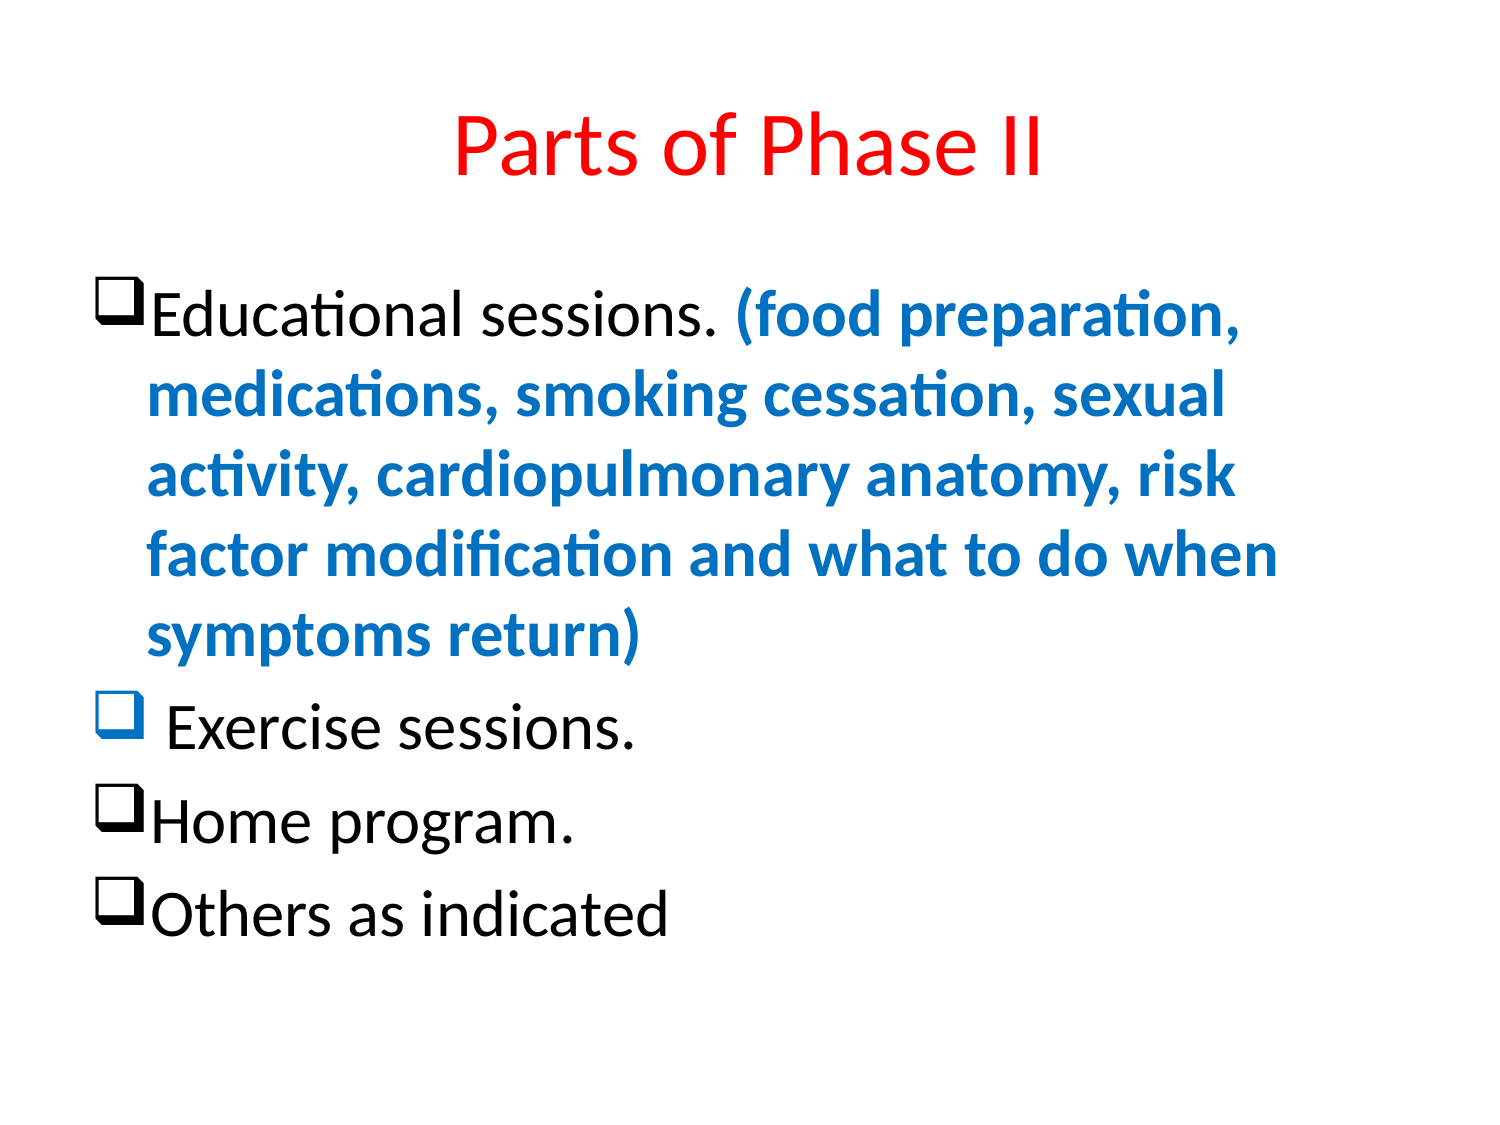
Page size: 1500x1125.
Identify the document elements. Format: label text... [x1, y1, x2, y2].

list Educational sessions. (food preparation, medications, smoking cessation, sexual activity, cardiopulmonary anatomy, risk factor modification and what to do when symptoms return) Exercise sessions. Home program. Others as indicated [75, 262, 1425, 1005]
title Parts of Phase II [75, 45, 1425, 233]
